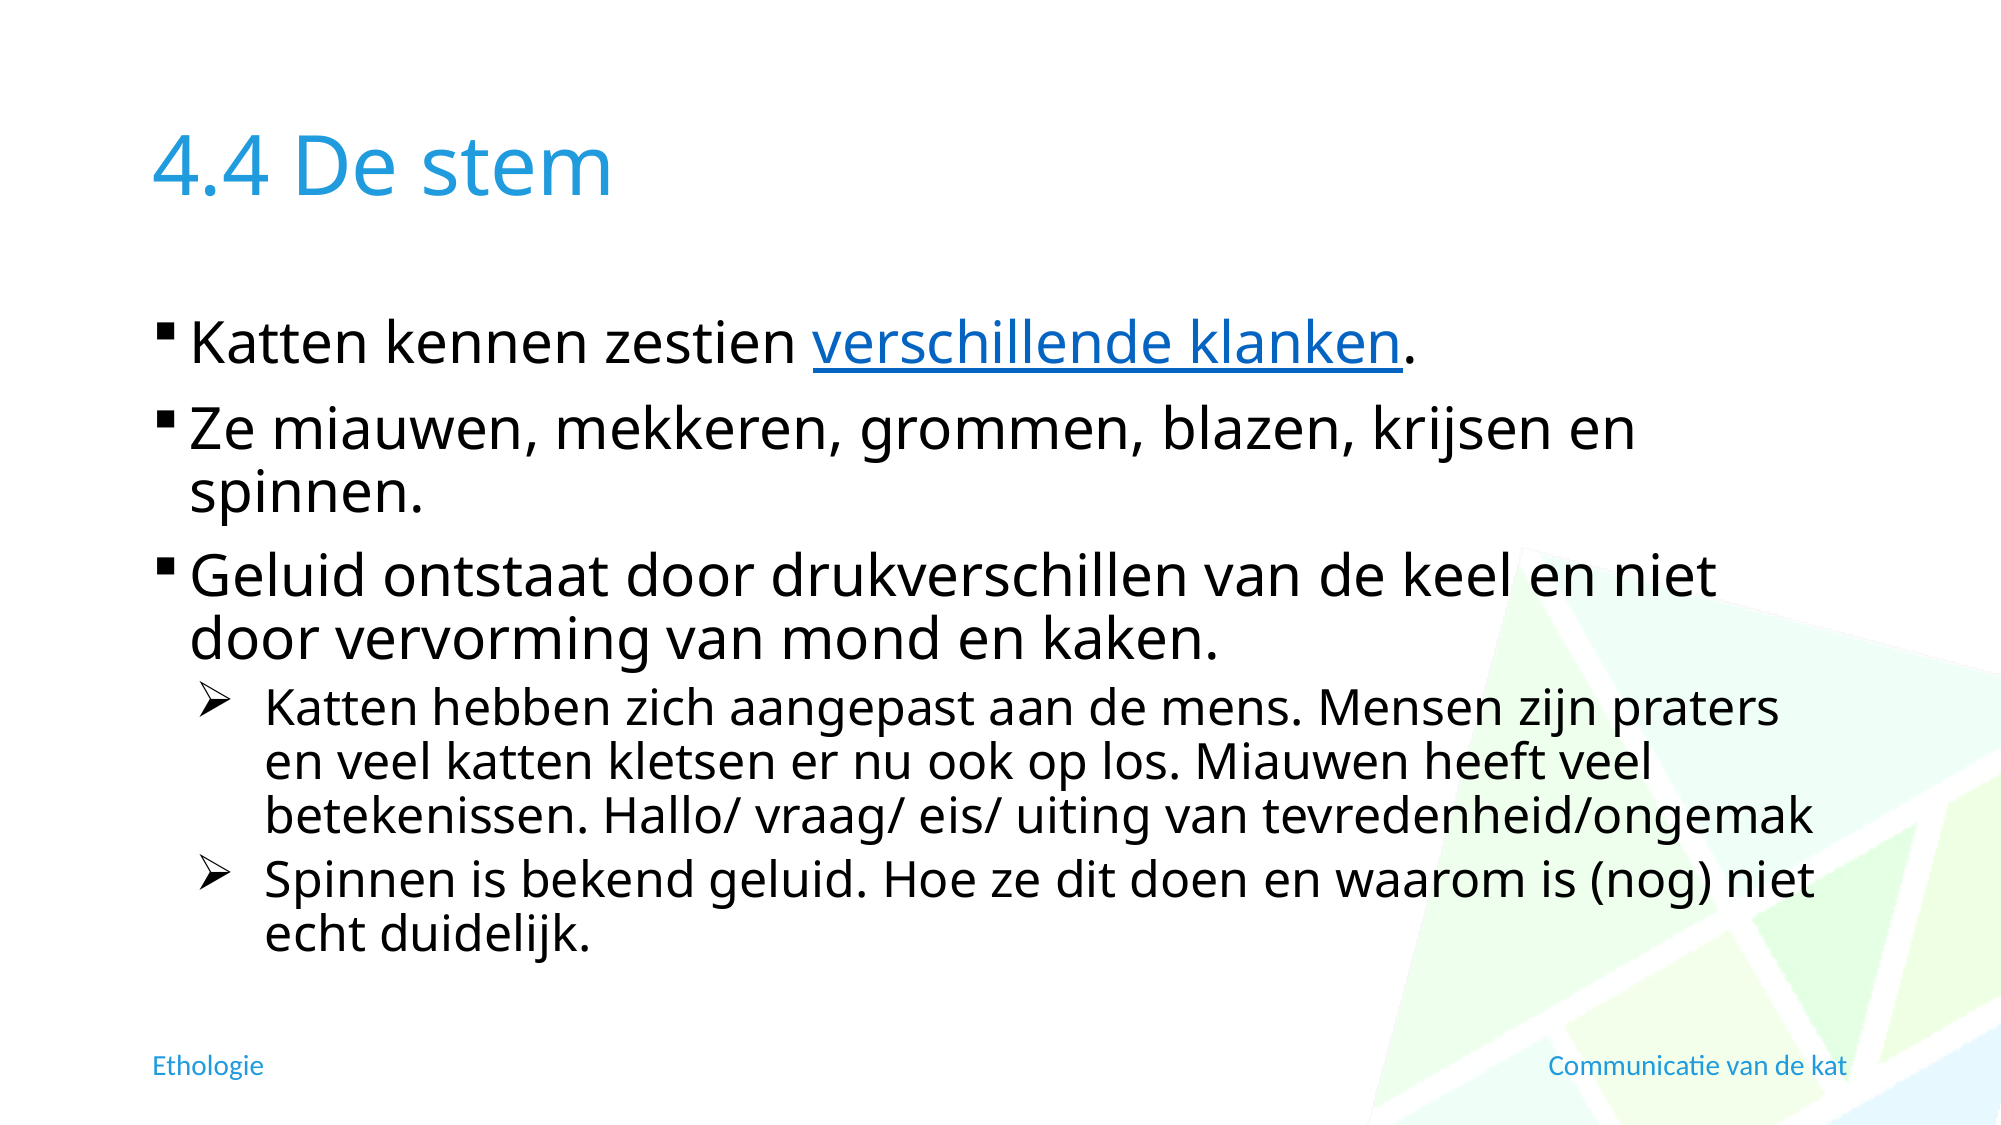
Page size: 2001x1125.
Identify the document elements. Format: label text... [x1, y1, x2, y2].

title 4.4 De stem [137, 59, 1863, 278]
list Ethologie [137, 1042, 588, 1103]
list Katten kennen zestien verschillende klanken. Ze miauwen, mekkeren, grommen, blazen, krijsen en spinnen. Geluid ontstaat door drukverschillen van de keel en niet door vervorming van mond en kaken. Katten hebben zich aangepast aan de mens. Mensen zijn praters en veel katten kletsen er nu ook op los. Miauwen heeft veel betekenissen. Hallo/ vraag/ eis/ uiting van tevredenheid/ongemak Spinnen is bekend geluid. Hoe ze dit doen en waarom is (nog) niet echt duidelijk. [137, 299, 1863, 1014]
list Communicatie van de kat [1412, 1042, 1863, 1103]
